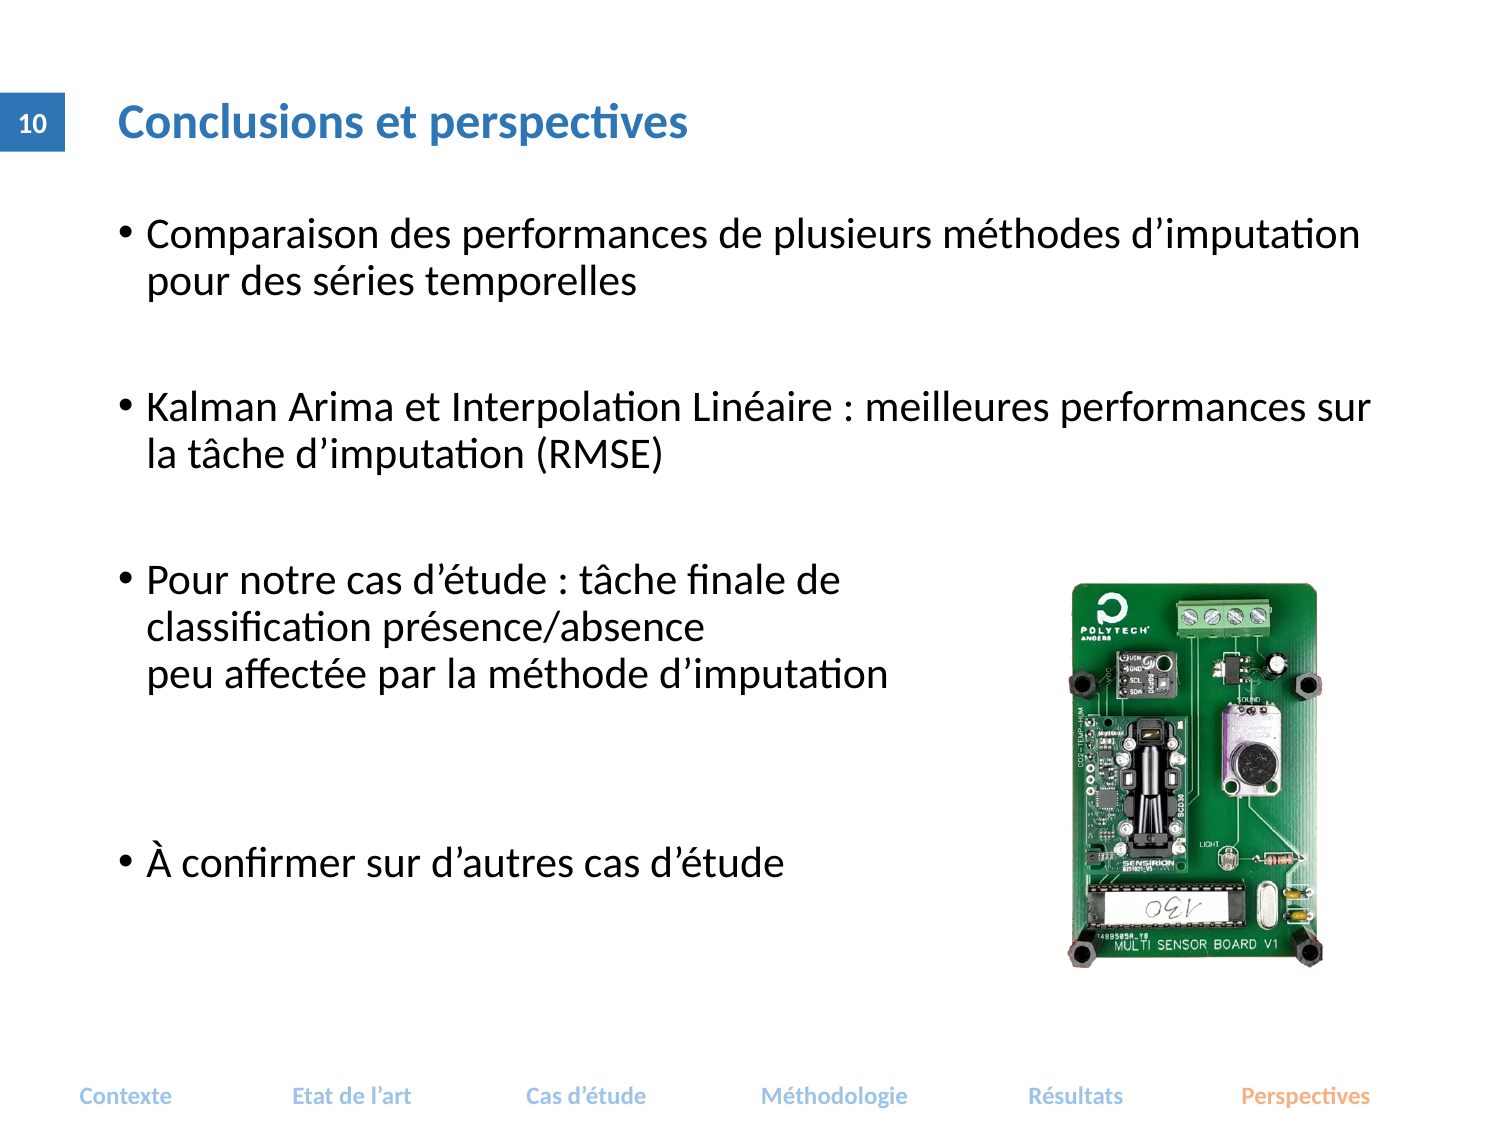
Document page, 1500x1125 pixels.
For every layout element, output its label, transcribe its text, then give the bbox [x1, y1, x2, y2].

text_box Comparaison des performances de plusieurs méthodes d’imputation pour des séries temporelles Kalman Arima et Interpolation Linéaire : meilleures performances sur la tâche d’imputation (RMSE) Pour notre cas d’étude : tâche finale de classification présence/absence peu affectée par la méthode d’imputation À confirmer sur d’autres cas d’étude [103, 202, 1397, 1018]
picture [1057, 574, 1329, 976]
text_box Contexte Etat de l’art Cas d’étude Méthodologie Résultats Perspectives [64, 1072, 1436, 1117]
slide_number 10 [0, 92, 65, 152]
title Conclusions et perspectives [103, 59, 1397, 185]
